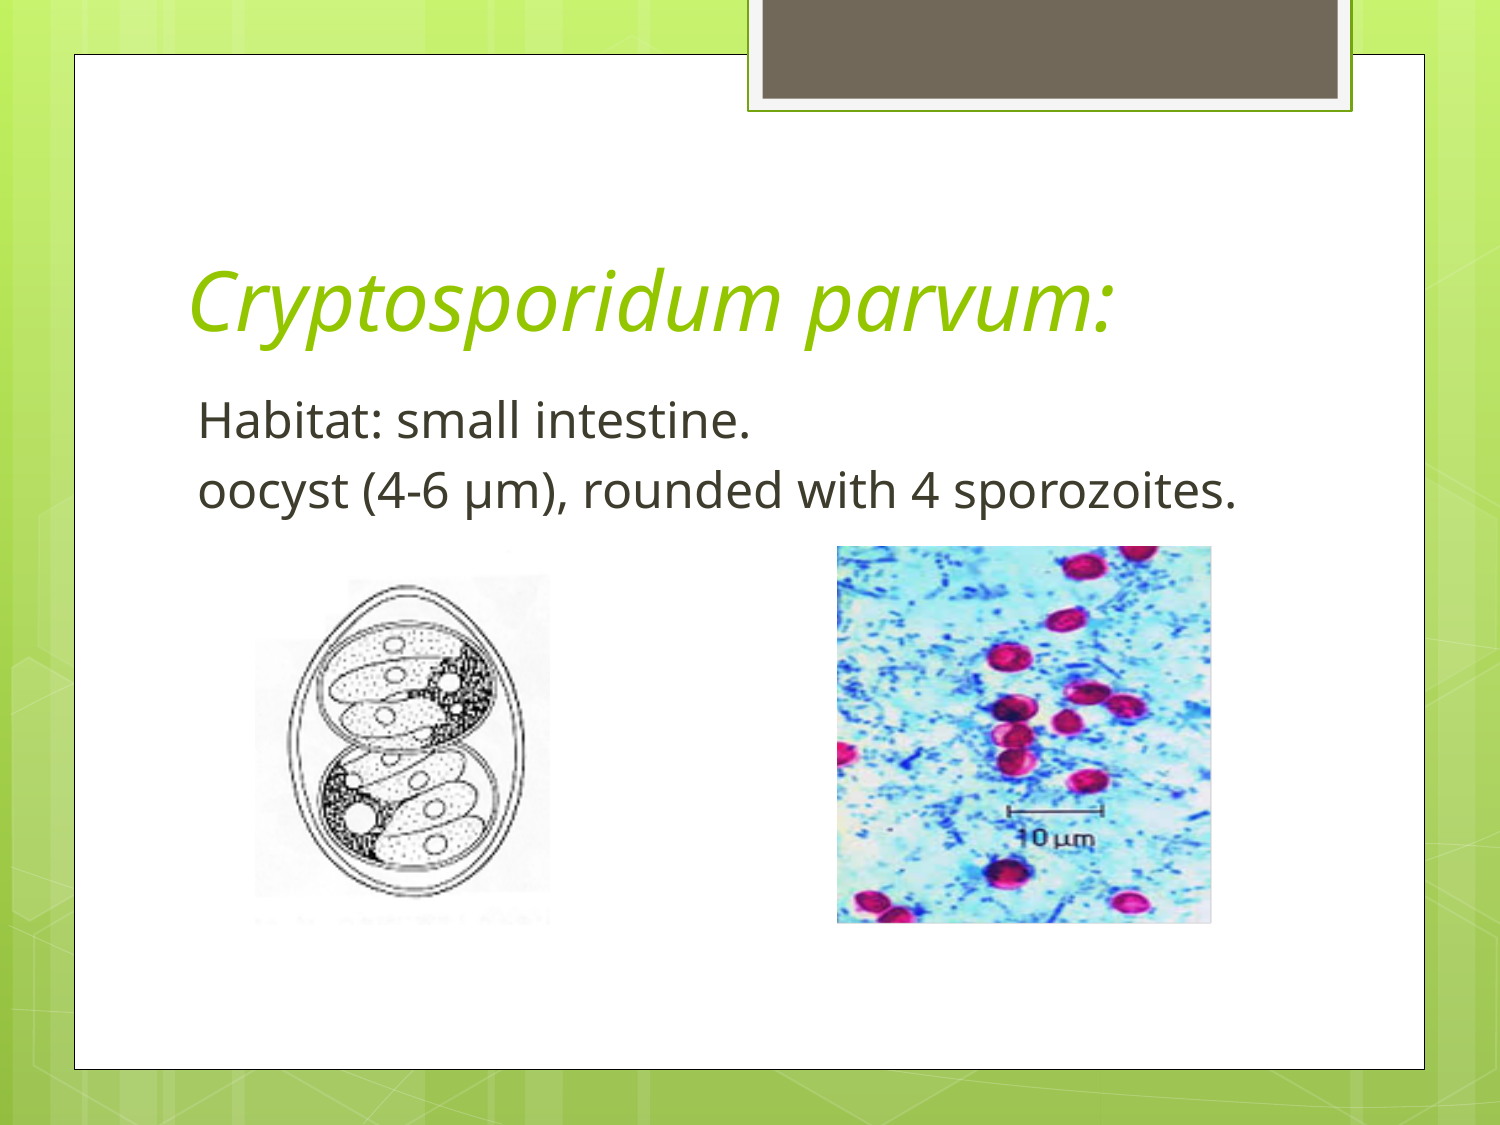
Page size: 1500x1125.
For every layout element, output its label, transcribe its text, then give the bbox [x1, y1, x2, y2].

title Cryptosporidum parvum: [171, 168, 1324, 357]
list Habitat: small intestine. oocyst (4-6 µm), rounded with 4 sporozoites. [171, 381, 1283, 957]
picture [255, 545, 551, 926]
picture [837, 545, 1215, 926]
